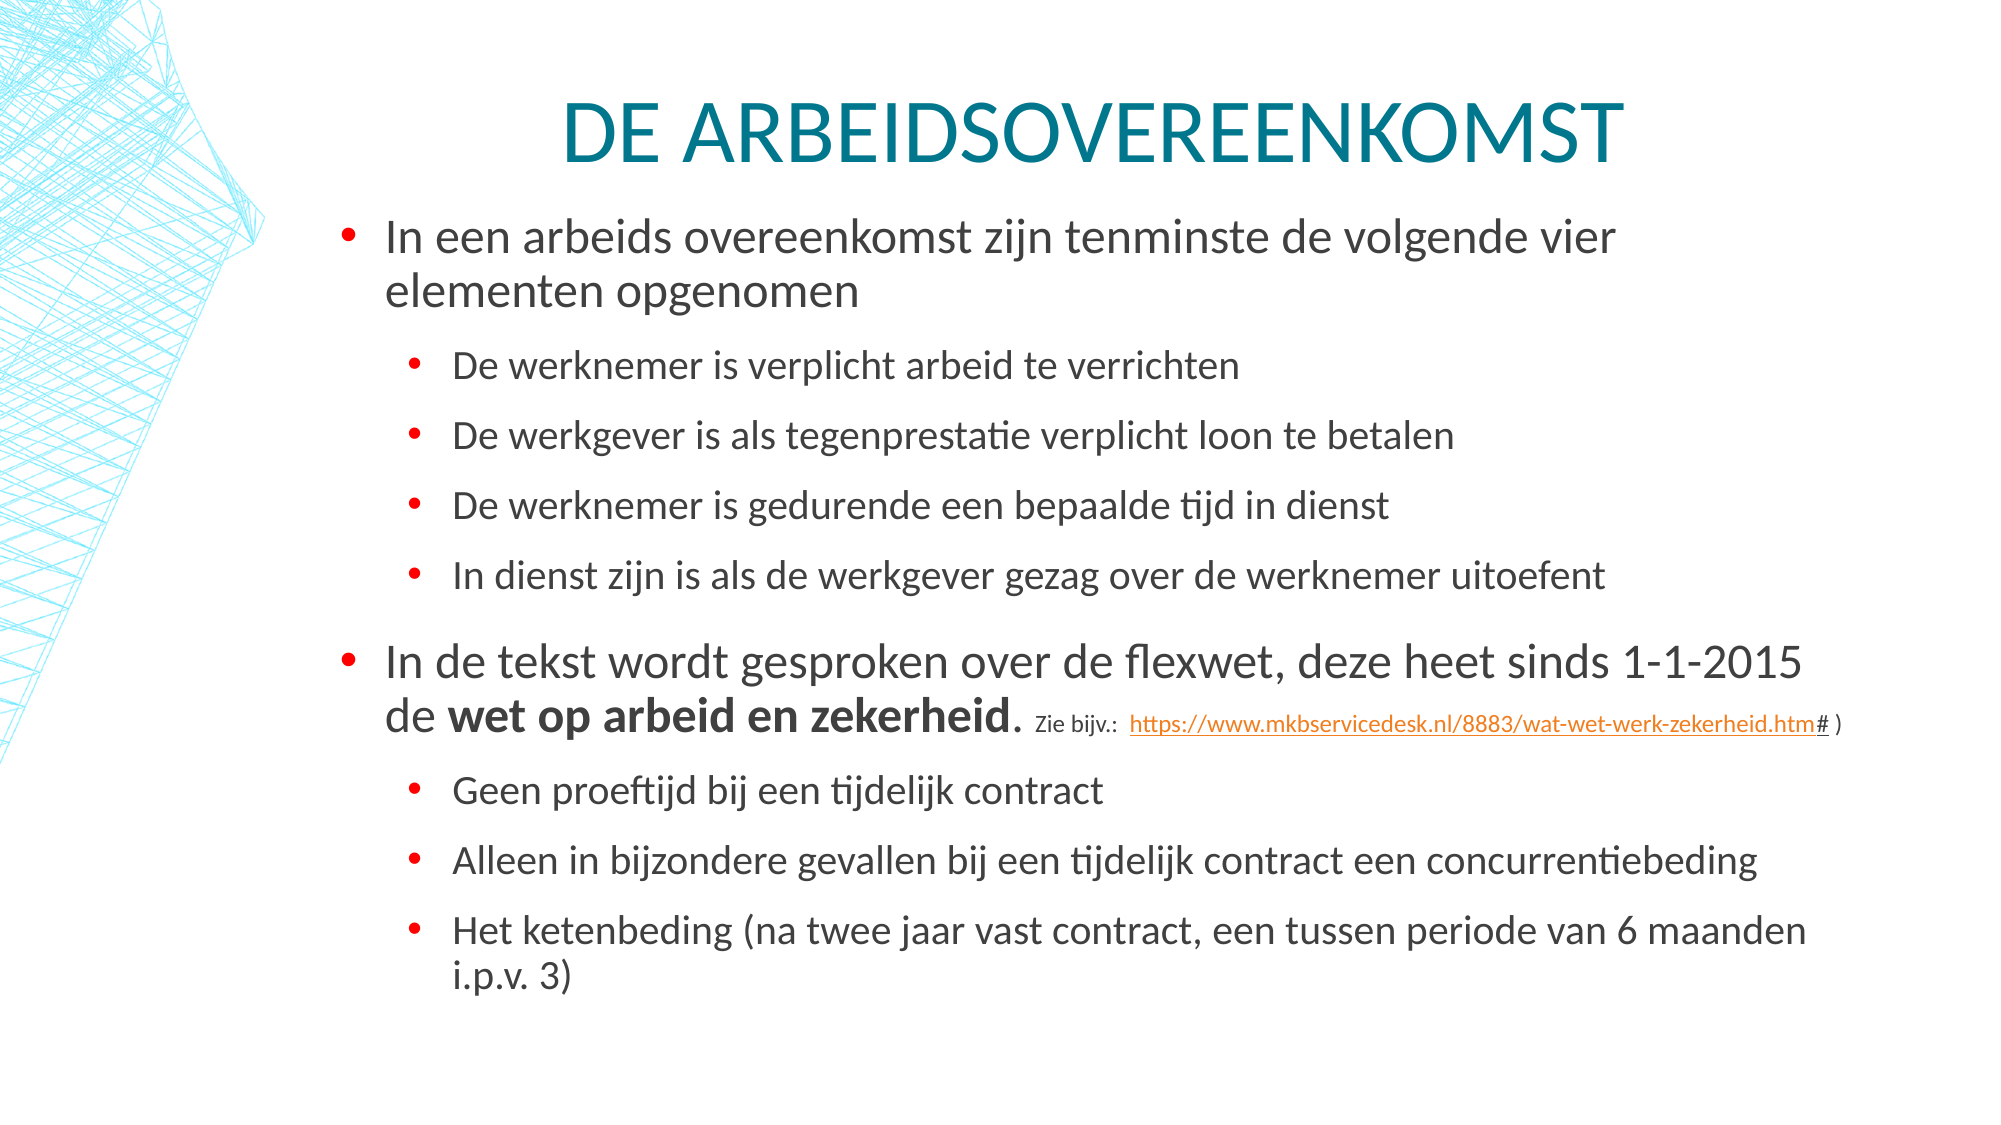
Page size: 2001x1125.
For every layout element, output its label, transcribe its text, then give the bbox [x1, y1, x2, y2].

list In een arbeids overeenkomst zijn tenminste de volgende vier elementen opgenomen De werknemer is verplicht arbeid te verrichten De werkgever is als tegenprestatie verplicht loon te betalen De werknemer is gedurende een bepaalde tijd in dienst In dienst zijn is als de werkgever gezag over de werknemer uitoefent In de tekst wordt gesproken over de flexwet, deze heet sinds 1-1-2015 de wet op arbeid en zekerheid. Zie bijv.: https://www.mkbservicedesk.nl/8883/wat-wet-werk-zekerheid.htm# ) Geen proeftijd bij een tijdelijk contract Alleen in bijzondere gevallen bij een tijdelijk contract een concurrentiebeding Het ketenbeding (na twee jaar vast contract, een tussen periode van 6 maanden i.p.v. 3) [324, 202, 1863, 1062]
picture [0, 0, 2001, 1125]
title De arbeidsovereenkomst [324, 62, 1863, 189]
